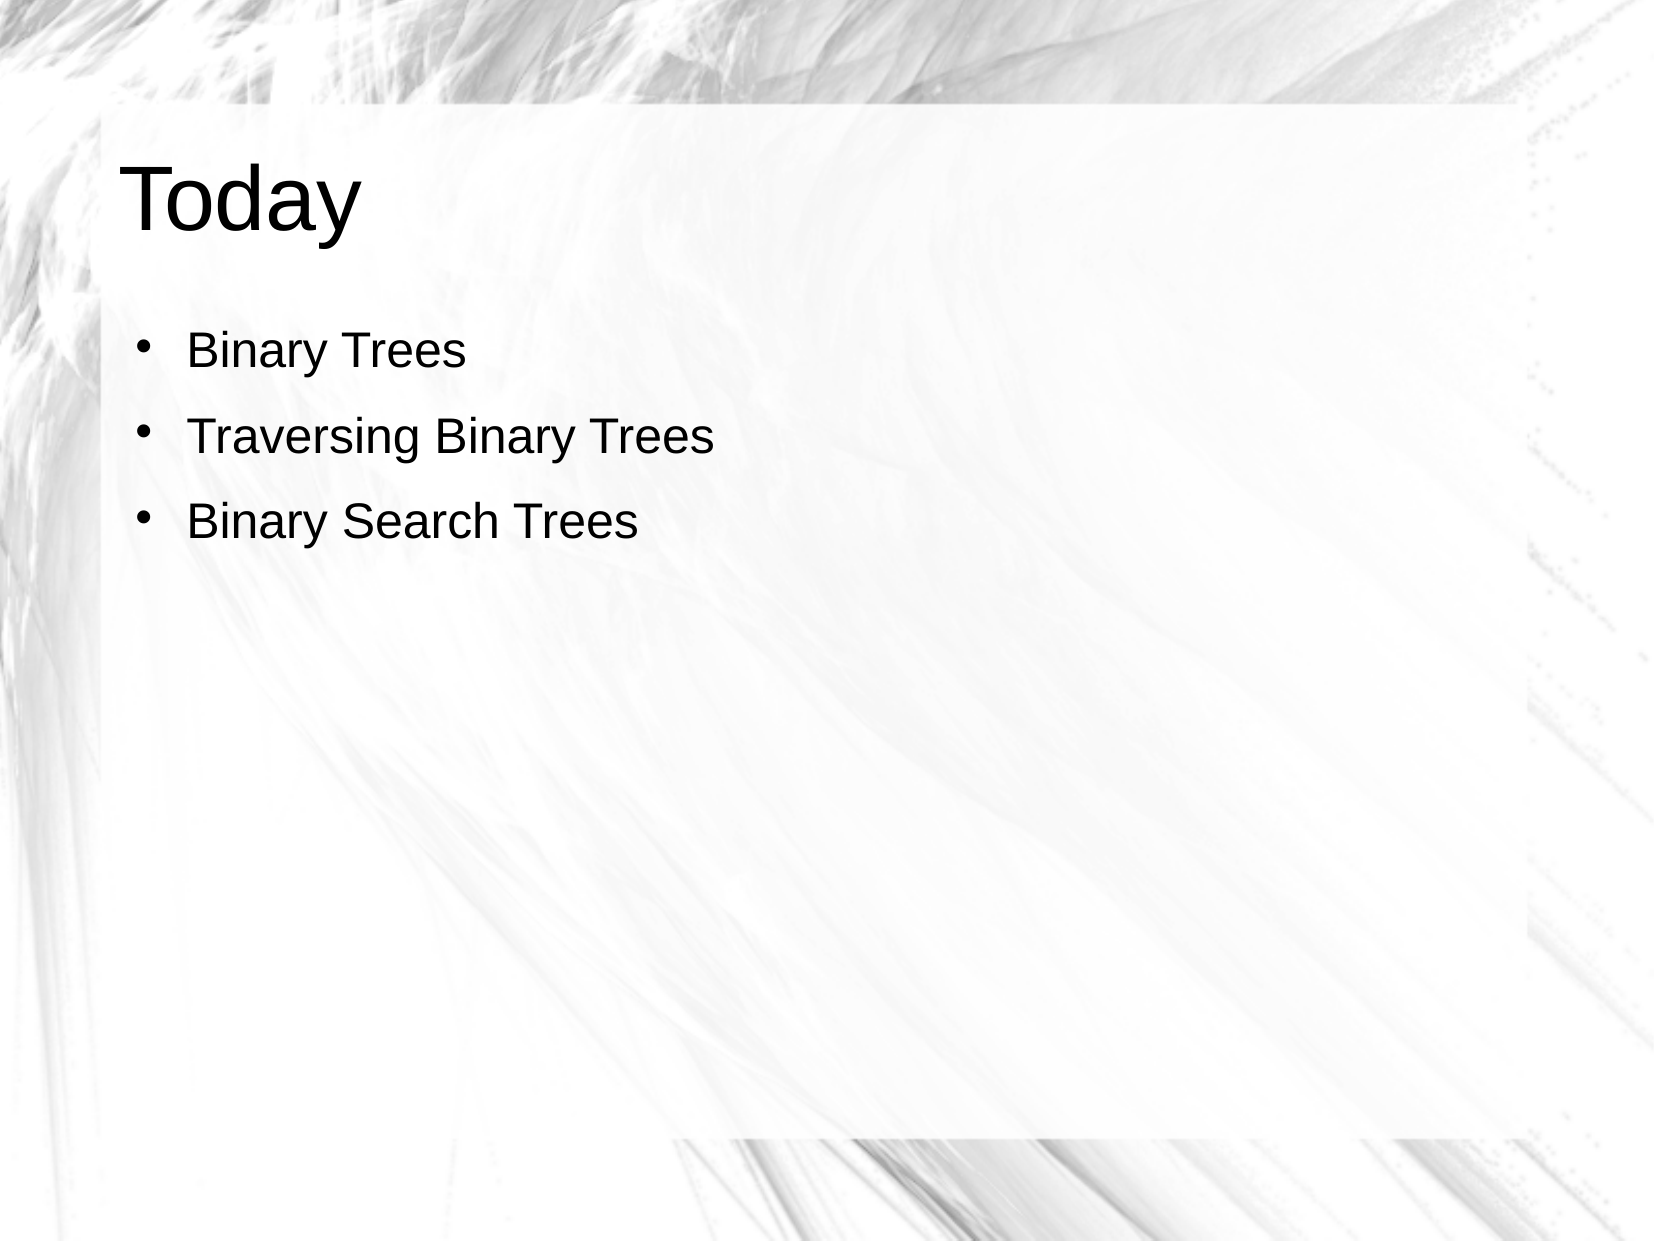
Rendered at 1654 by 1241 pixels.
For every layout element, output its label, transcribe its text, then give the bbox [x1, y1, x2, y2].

picture [0, 0, 1654, 1241]
title Today [118, 93, 1506, 299]
list Binary Trees Traversing Binary Trees Binary Search Trees [118, 319, 1571, 1109]
